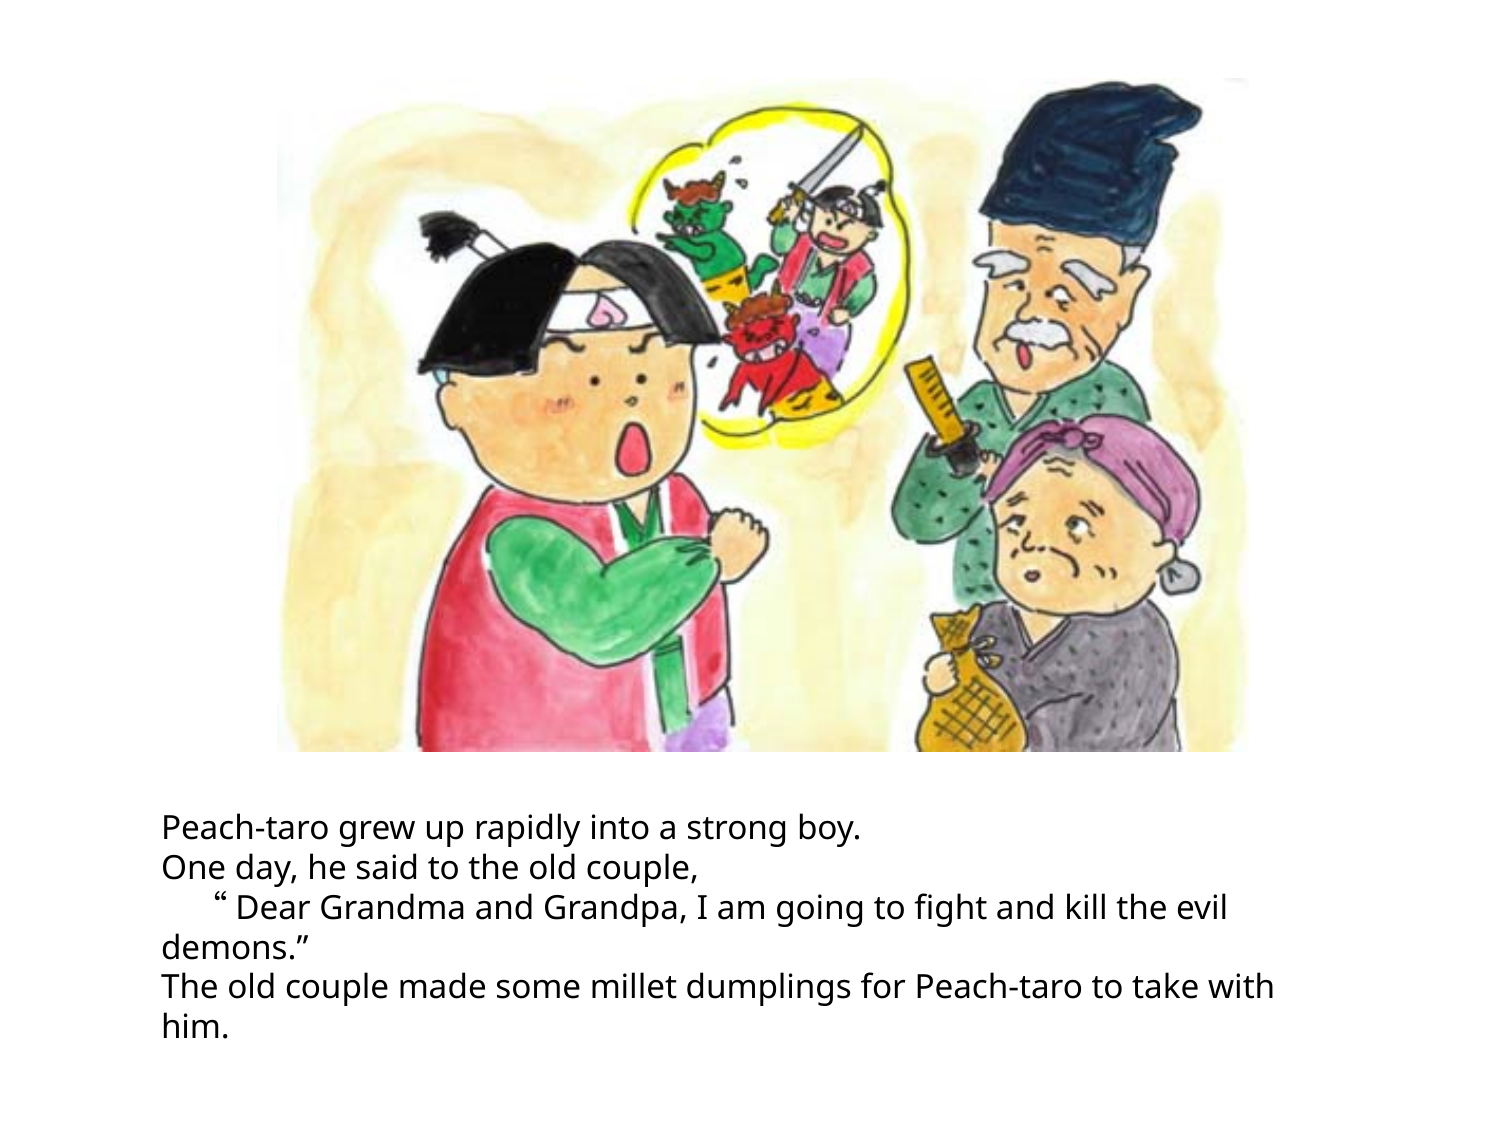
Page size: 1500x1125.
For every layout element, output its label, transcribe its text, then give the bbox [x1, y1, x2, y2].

text_box Peach-taro grew up rapidly into a strong boy. One day, he said to the old couple, “Dear Grandma and Grandpa, I am going to fight and kill the evil demons.” The old couple made some millet dumplings for Peach-taro to take with him. [146, 798, 1352, 1053]
picture [277, 77, 1249, 752]
